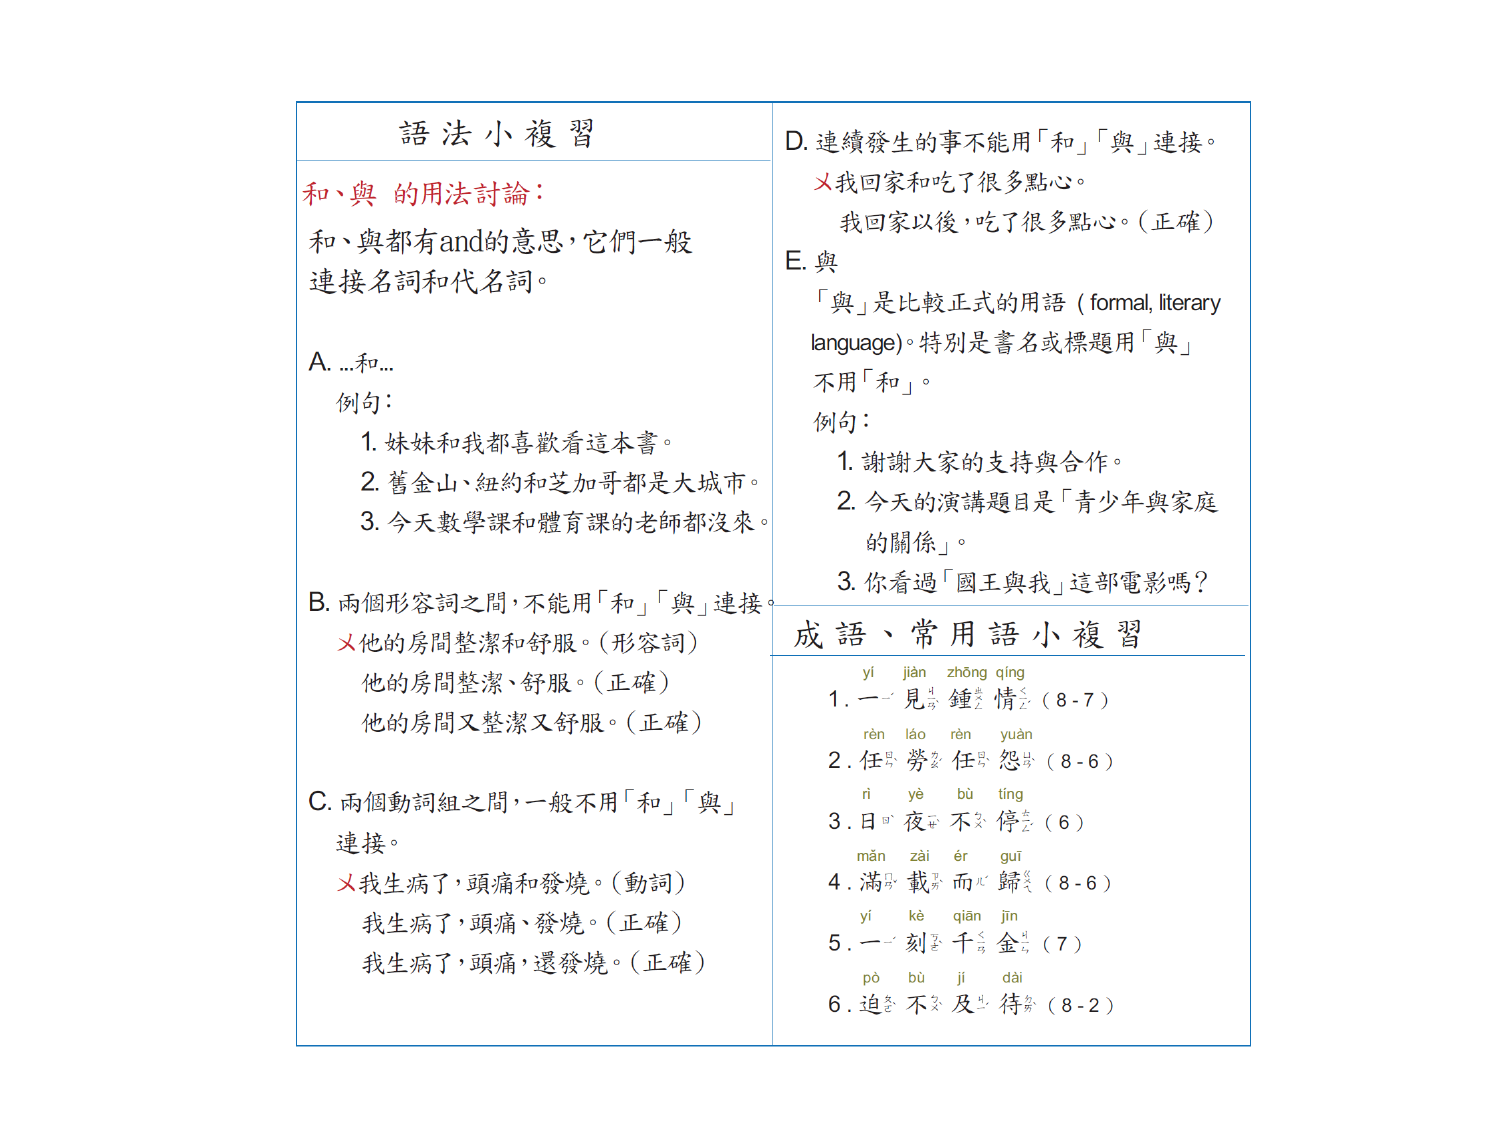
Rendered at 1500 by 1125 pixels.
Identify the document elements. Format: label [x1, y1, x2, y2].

picture [277, 89, 1270, 1054]
